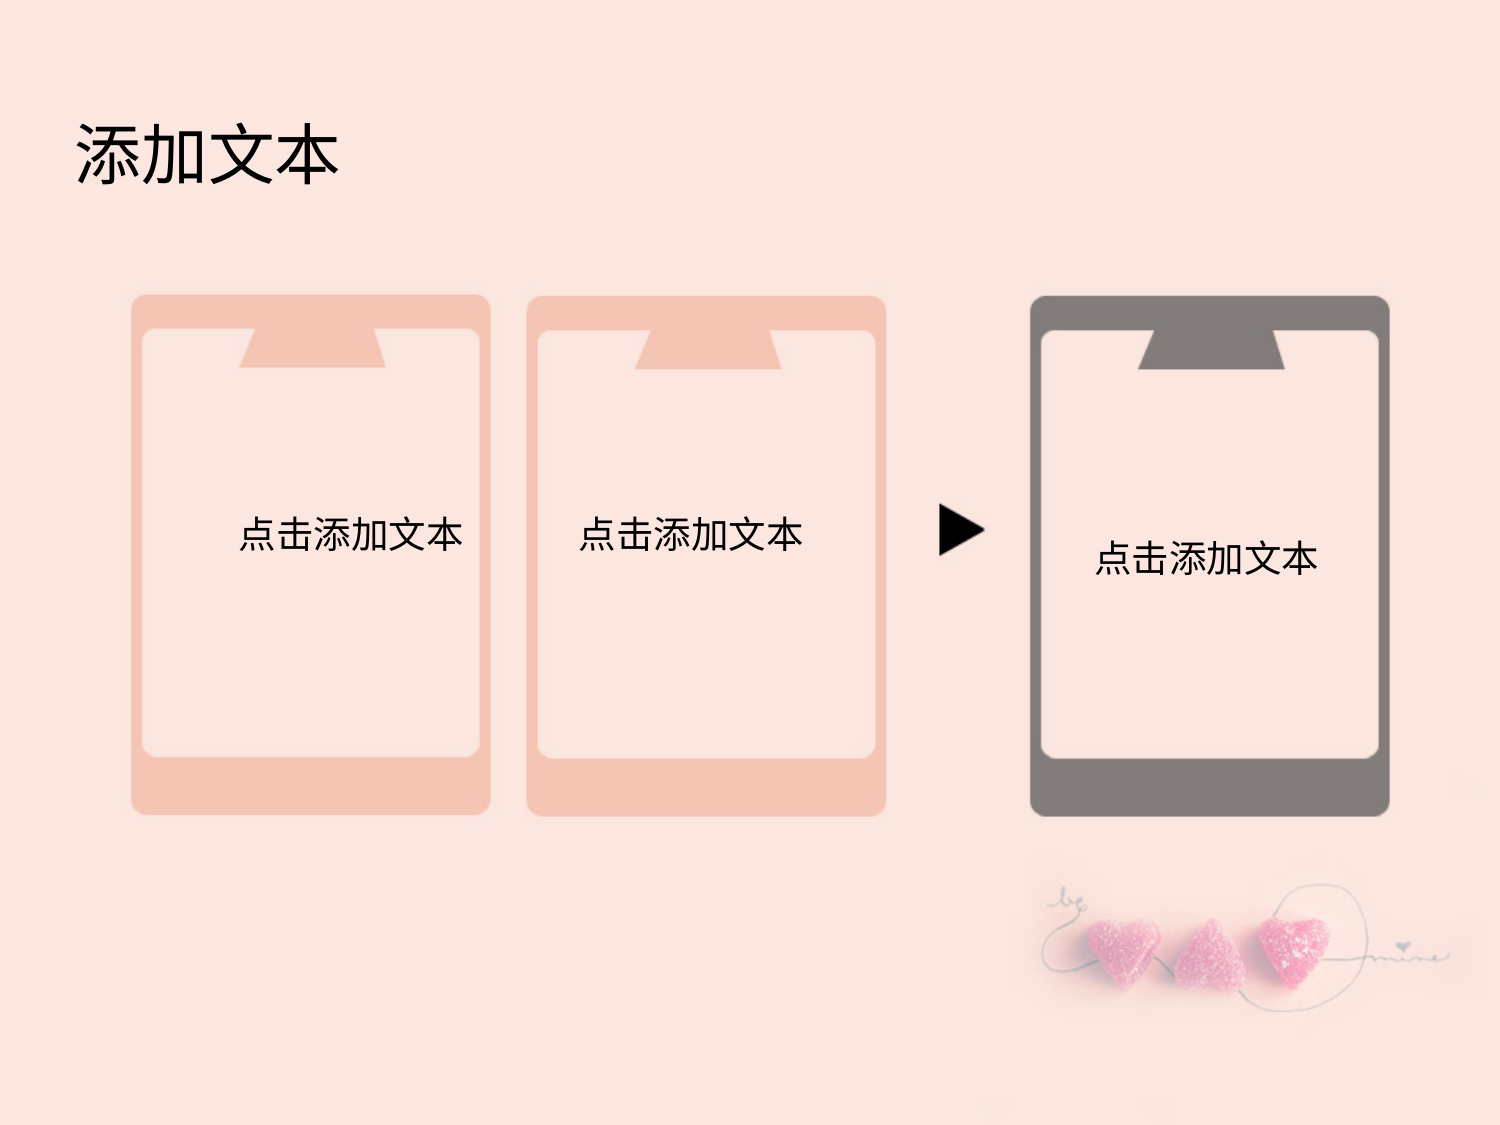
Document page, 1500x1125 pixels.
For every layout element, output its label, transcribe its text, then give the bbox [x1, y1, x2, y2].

text_box 添加文本 [59, 105, 357, 201]
text_box 点击添加文本 [223, 503, 479, 564]
text_box 点击添加文本 [1079, 527, 1335, 588]
picture [0, 0, 1500, 1125]
text_box 点击添加文本 [563, 503, 819, 564]
